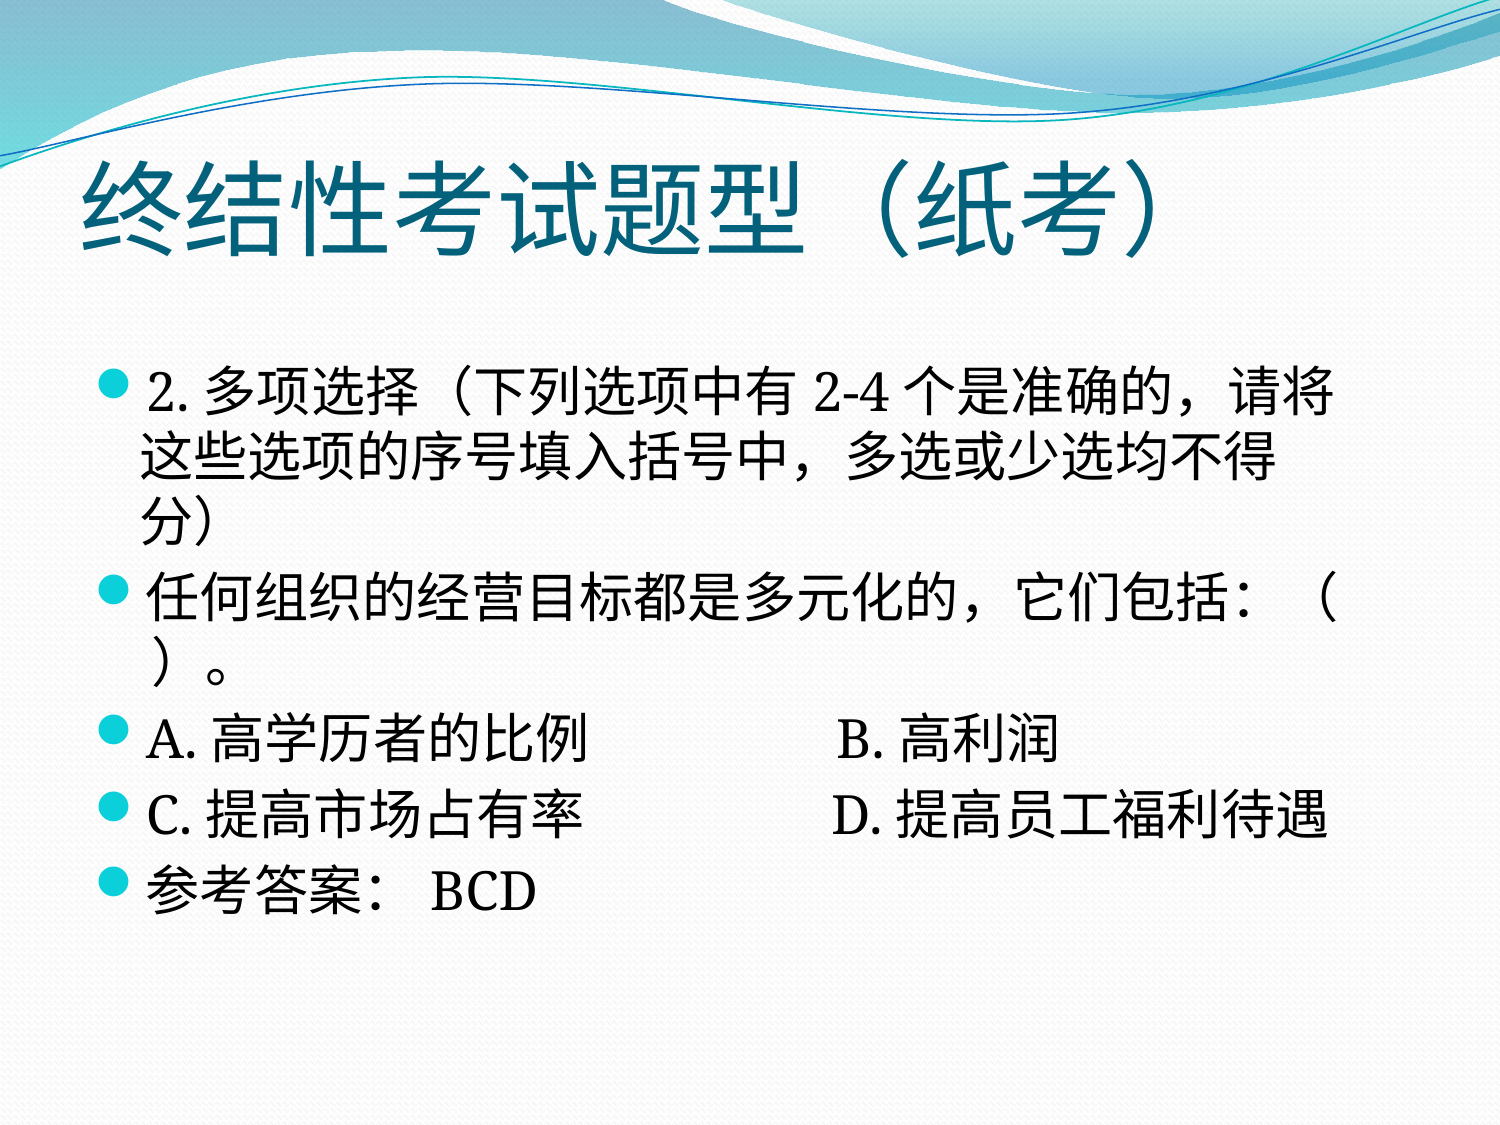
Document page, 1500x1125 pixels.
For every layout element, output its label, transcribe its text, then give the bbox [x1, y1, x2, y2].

title 终结性考试题型（纸考） [79, 82, 1430, 270]
list 2.多项选择（下列选项中有2-4个是准确的，请将这些选项的序号填入括号中，多选或少选均不得分） 任何组织的经营目标都是多元化的，它们包括：（ ）。 A.高学历者的比例 B.高利润 C.提高市场占有率 D.提高员工福利待遇 参考答案：BCD [79, 349, 1393, 1070]
